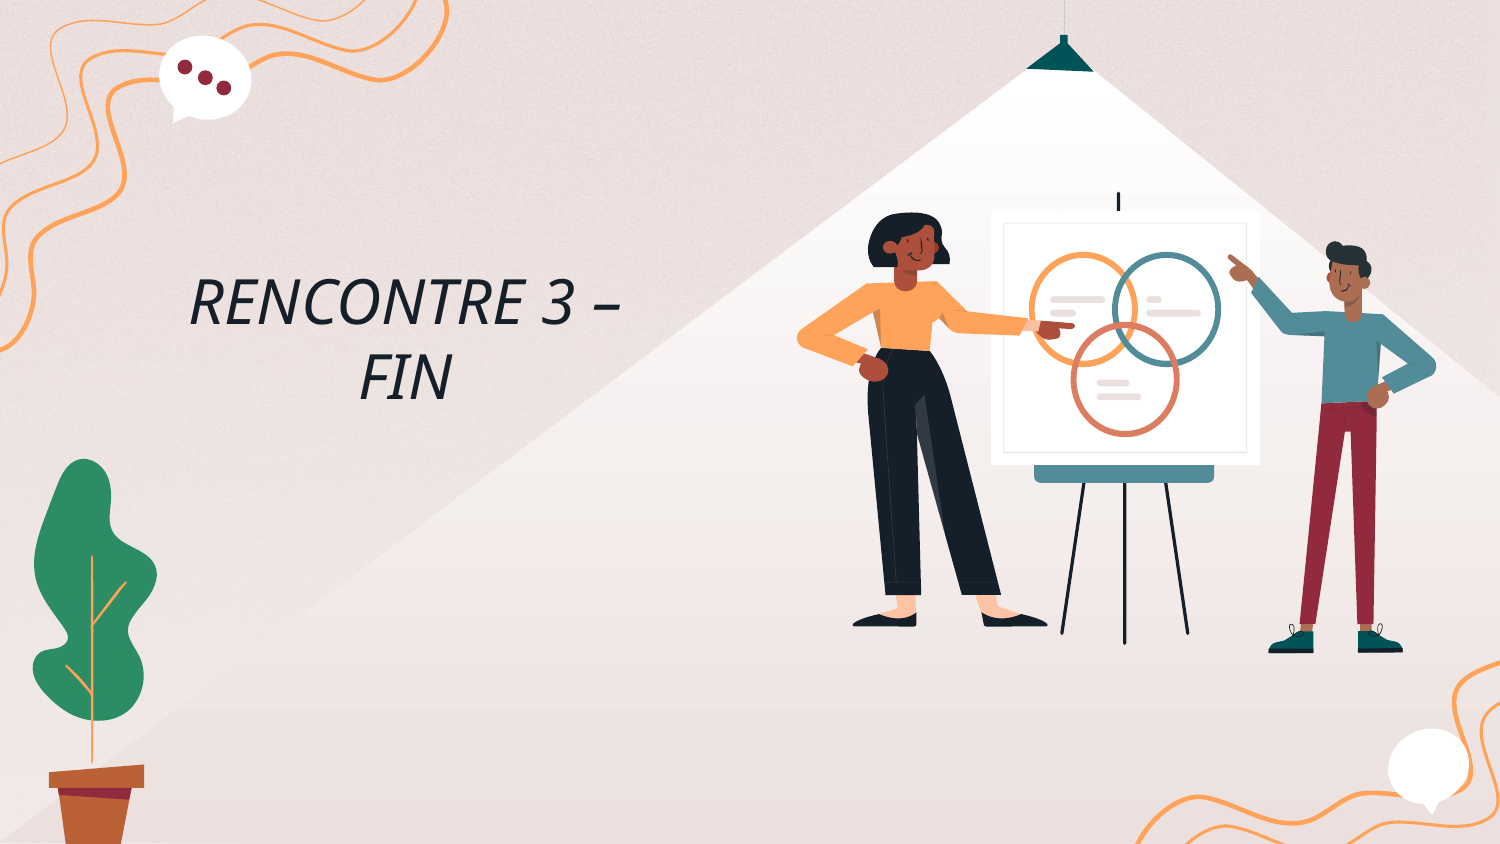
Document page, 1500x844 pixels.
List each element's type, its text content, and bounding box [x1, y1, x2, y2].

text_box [1225, 240, 1440, 654]
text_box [149, 25, 262, 131]
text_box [792, 212, 1076, 627]
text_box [990, 191, 1260, 646]
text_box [29, 458, 160, 844]
title RENCONTRE 3 – FIN [30, 246, 781, 504]
text_box [1387, 728, 1469, 816]
